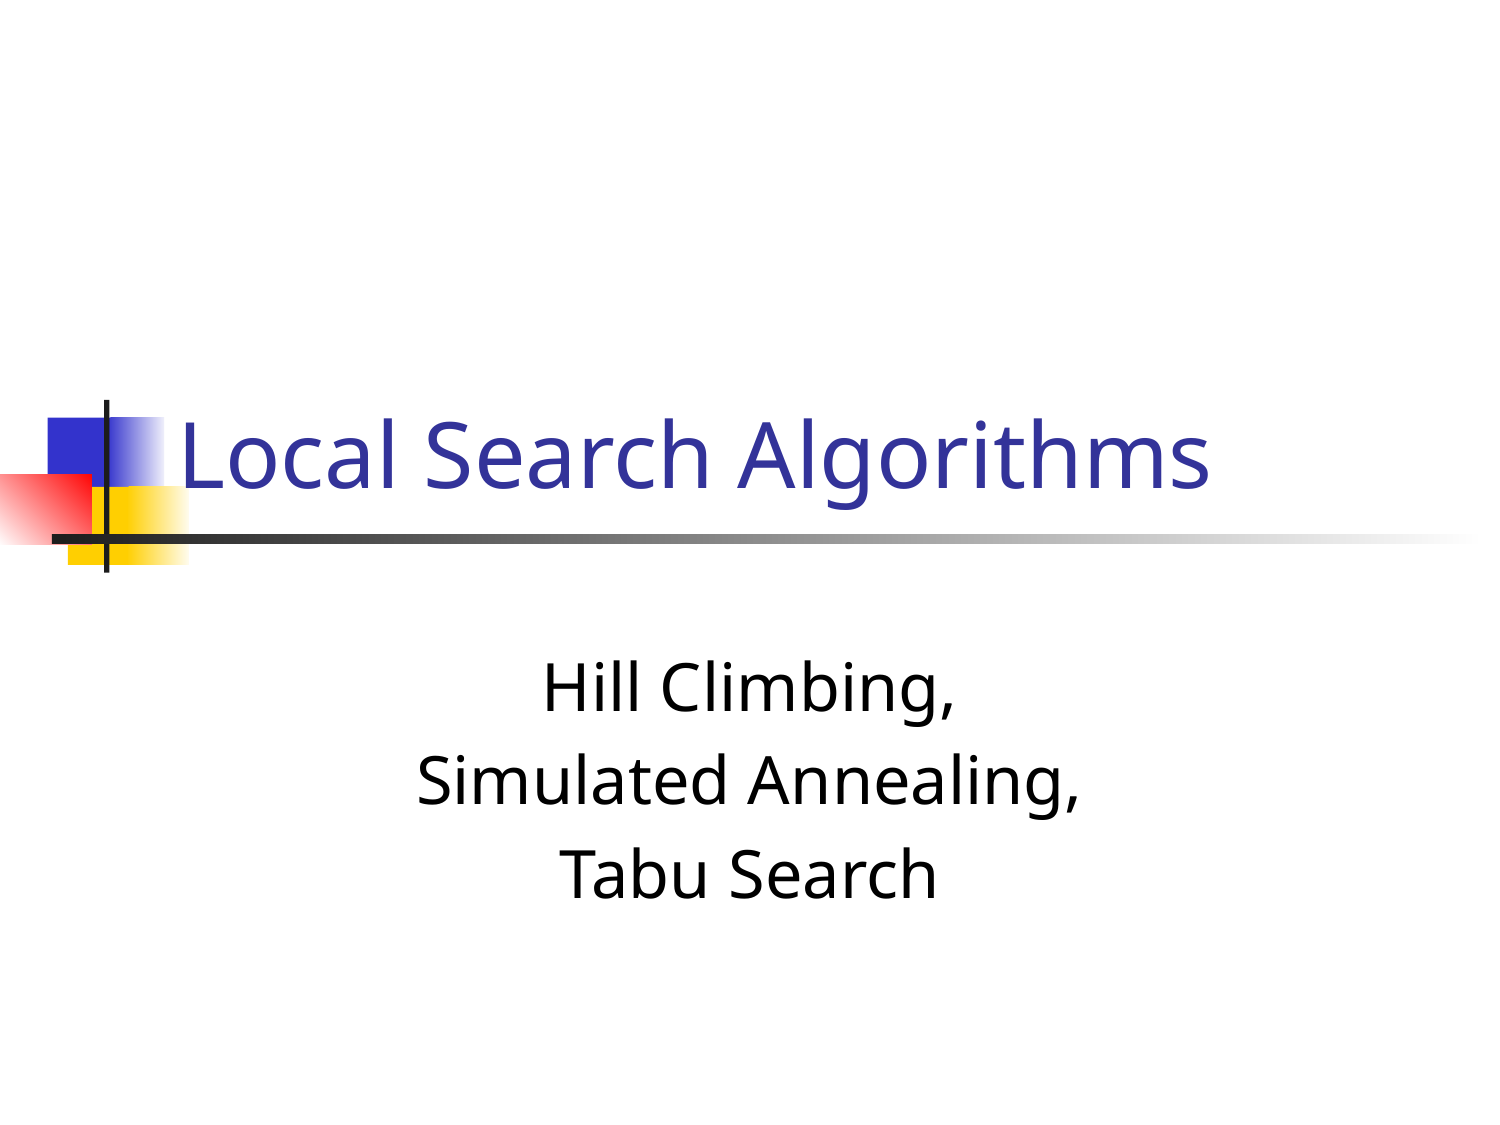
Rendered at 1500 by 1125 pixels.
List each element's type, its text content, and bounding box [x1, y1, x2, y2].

subtitle Hill Climbing, Simulated Annealing, Tabu Search [224, 637, 1276, 926]
title Local Search Algorithms [162, 274, 1438, 516]
